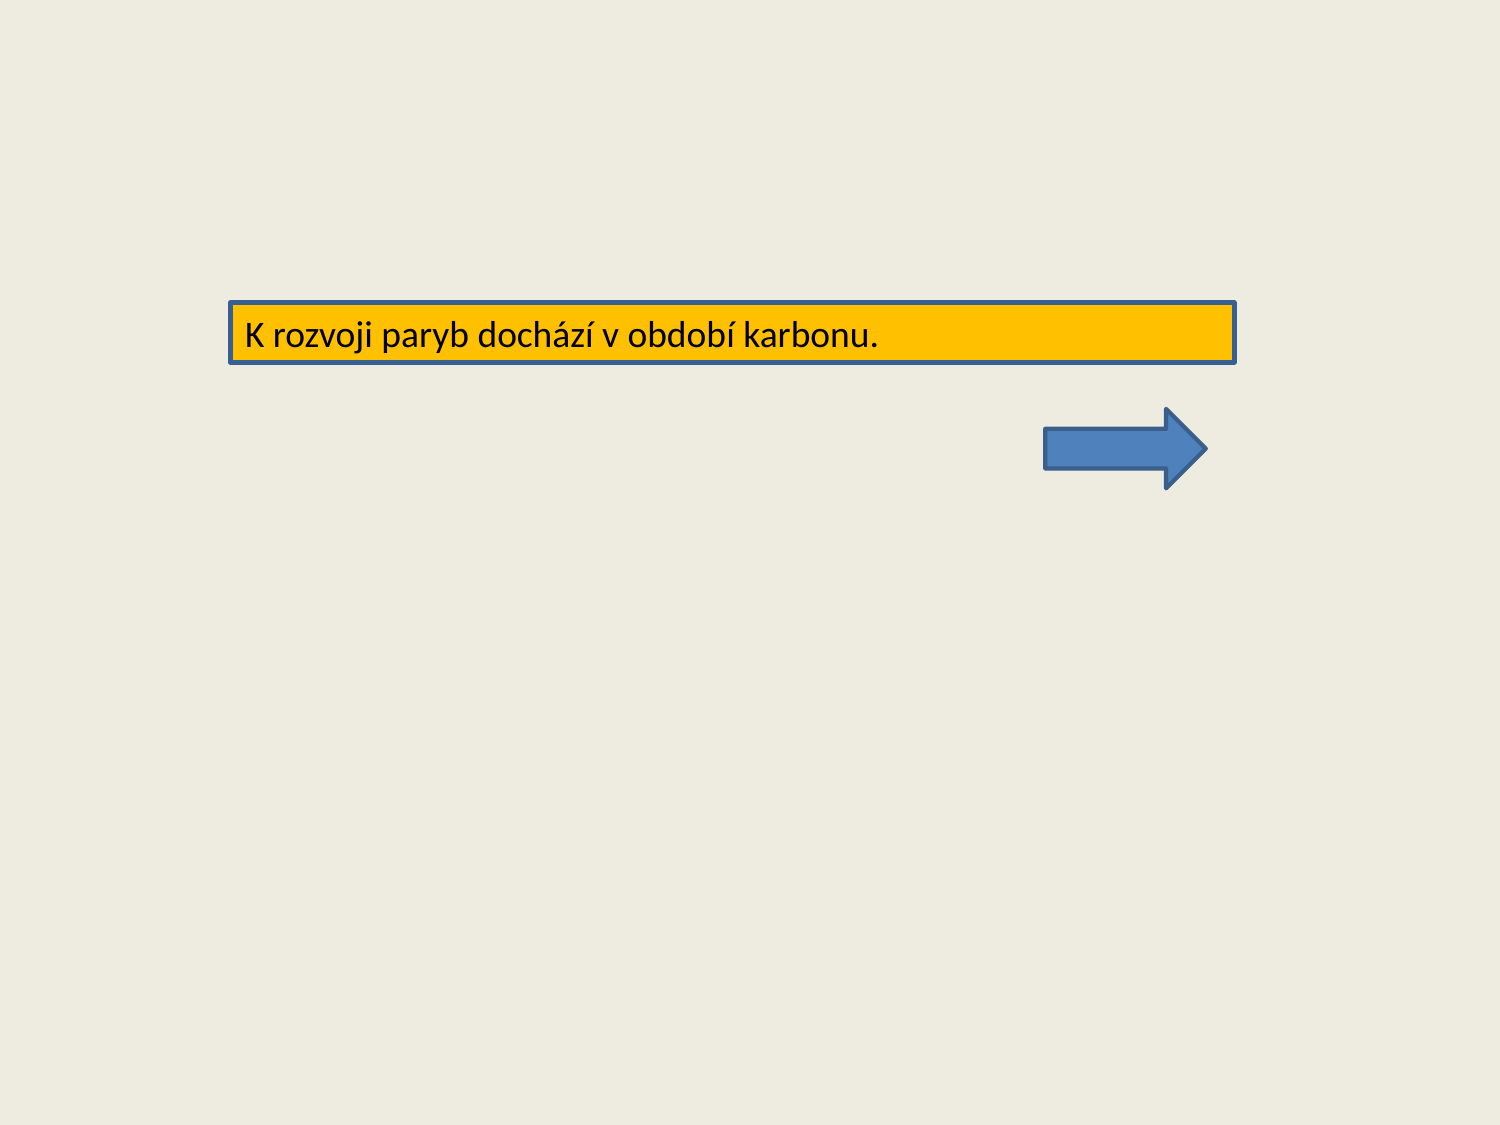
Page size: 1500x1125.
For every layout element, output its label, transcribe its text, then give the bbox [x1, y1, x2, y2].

text_box K rozvoji paryb dochází v období karbonu. [230, 302, 1235, 363]
text_box [1043, 406, 1208, 491]
